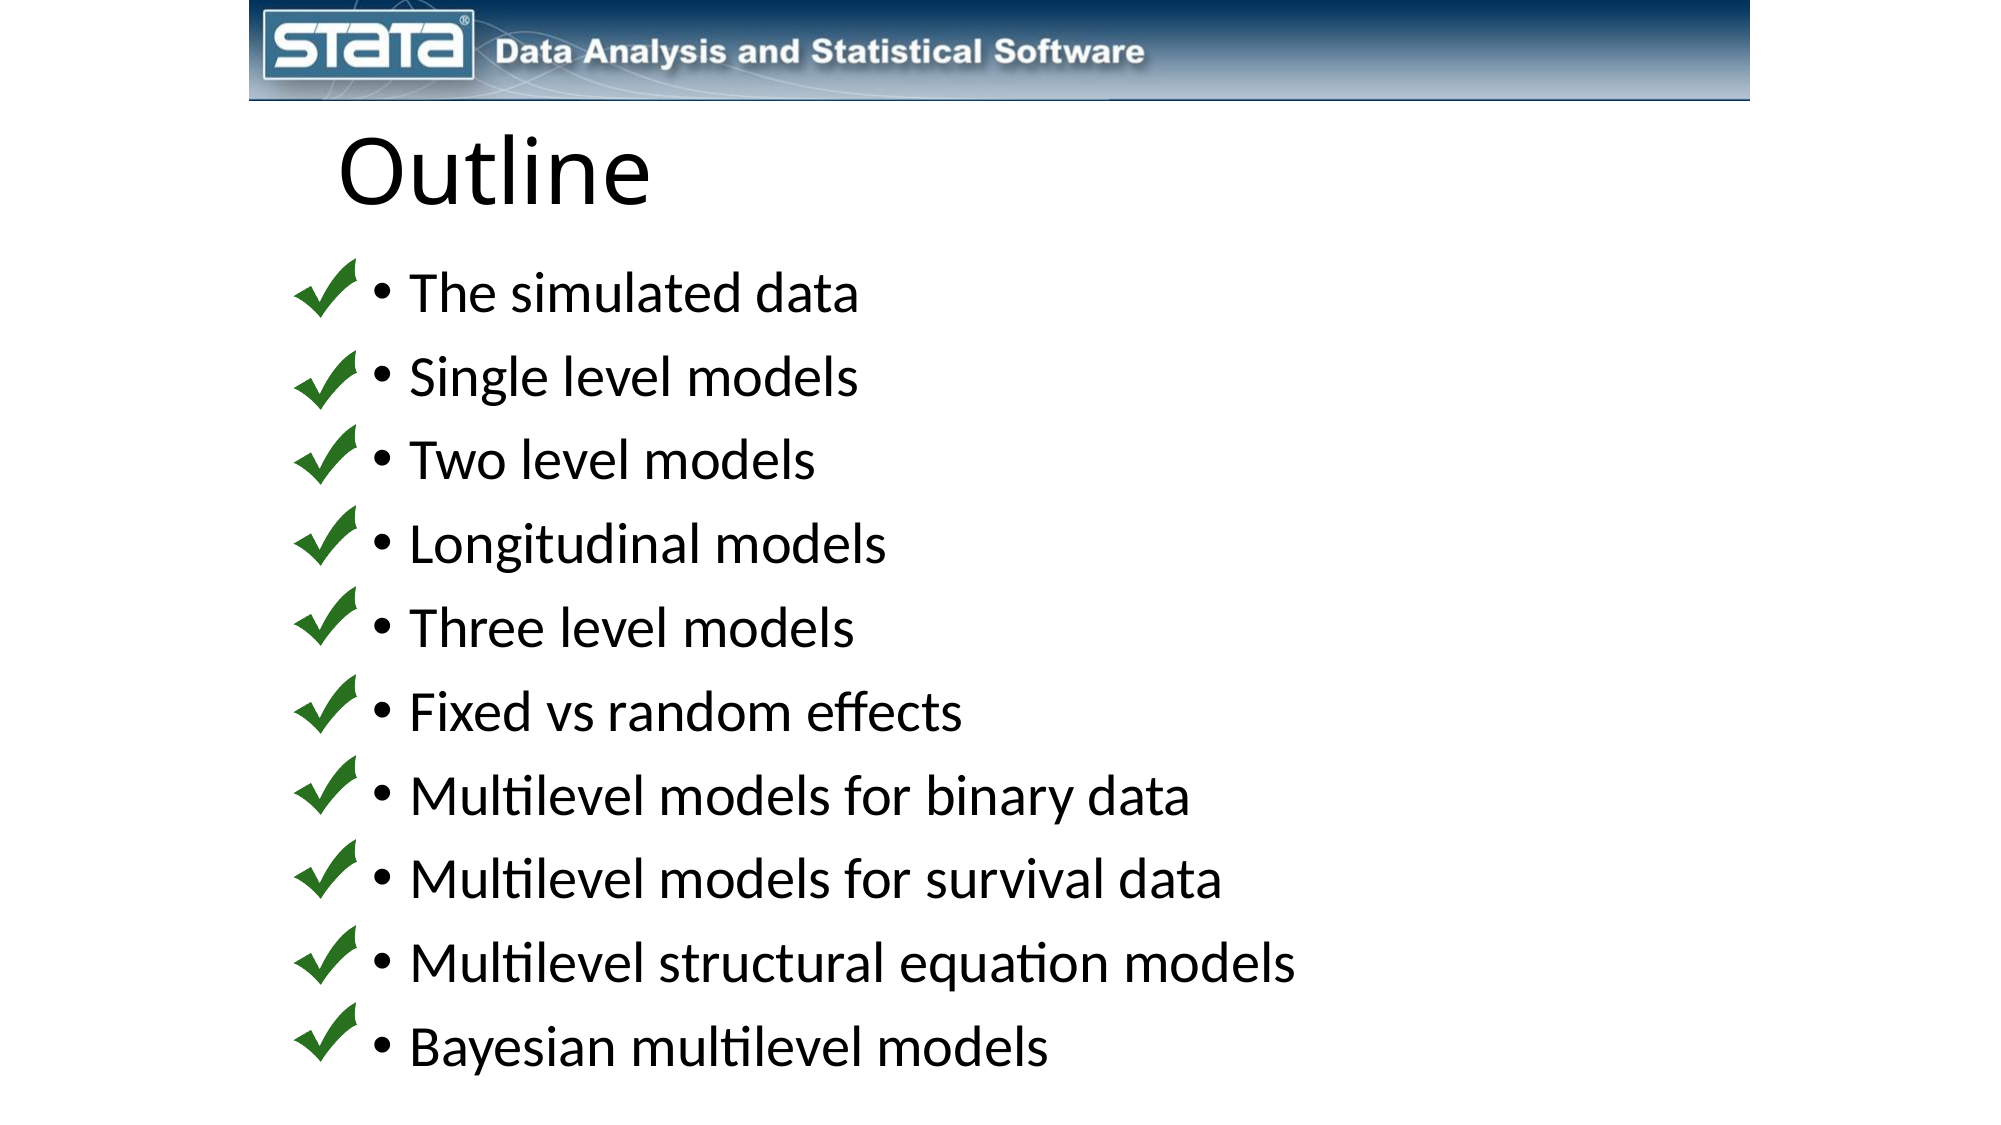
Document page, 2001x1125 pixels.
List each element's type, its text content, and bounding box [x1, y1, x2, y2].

picture [293, 349, 358, 410]
picture [293, 586, 358, 646]
picture [293, 505, 358, 566]
picture [293, 258, 358, 318]
picture [293, 754, 358, 815]
picture [293, 925, 358, 985]
picture [249, 0, 1750, 101]
picture [293, 839, 358, 899]
title Outline [321, 101, 1671, 250]
picture [293, 674, 358, 735]
picture [293, 1002, 358, 1062]
list The simulated data Single level models Two level models Longitudinal models Three level models Fixed vs random effects Multilevel models for binary data Multilevel models for survival data Multilevel structural equation models Bayesian multilevel models [357, 254, 1700, 1100]
picture [293, 424, 358, 485]
